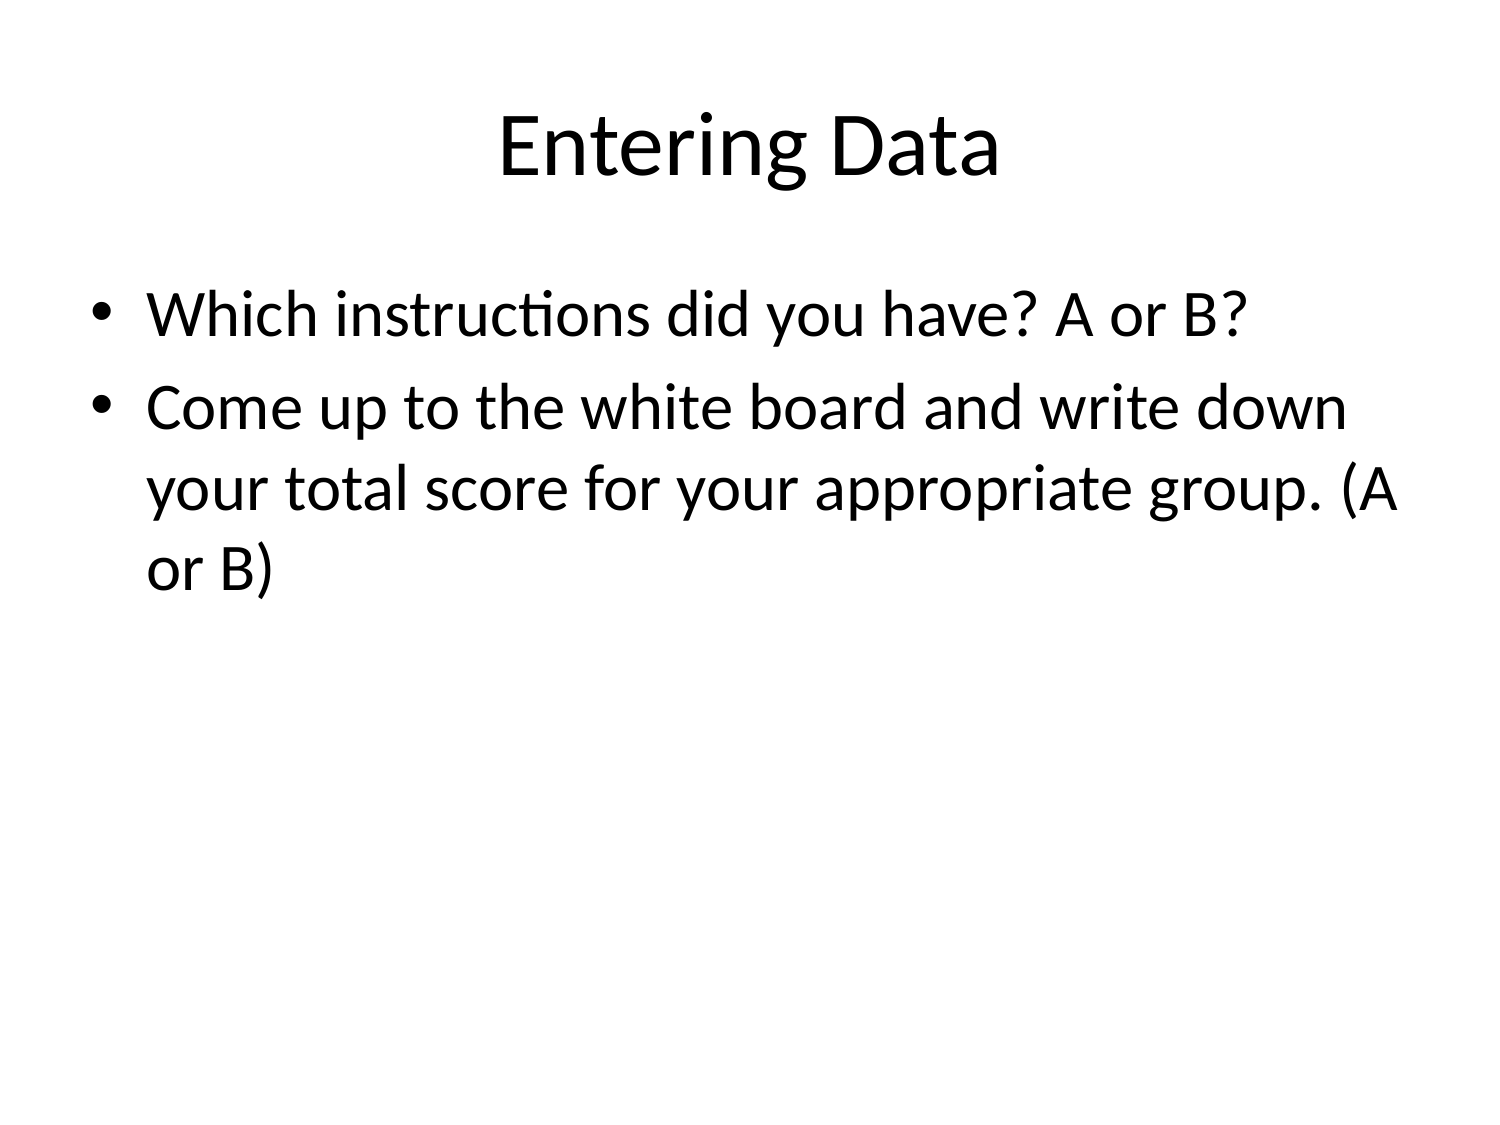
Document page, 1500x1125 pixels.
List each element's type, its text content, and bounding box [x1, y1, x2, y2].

title Entering Data [74, 44, 1426, 233]
list Which instructions did you have? A or B? Come up to the white board and write down your total score for your appropriate group. (A or B) [74, 262, 1426, 1006]
